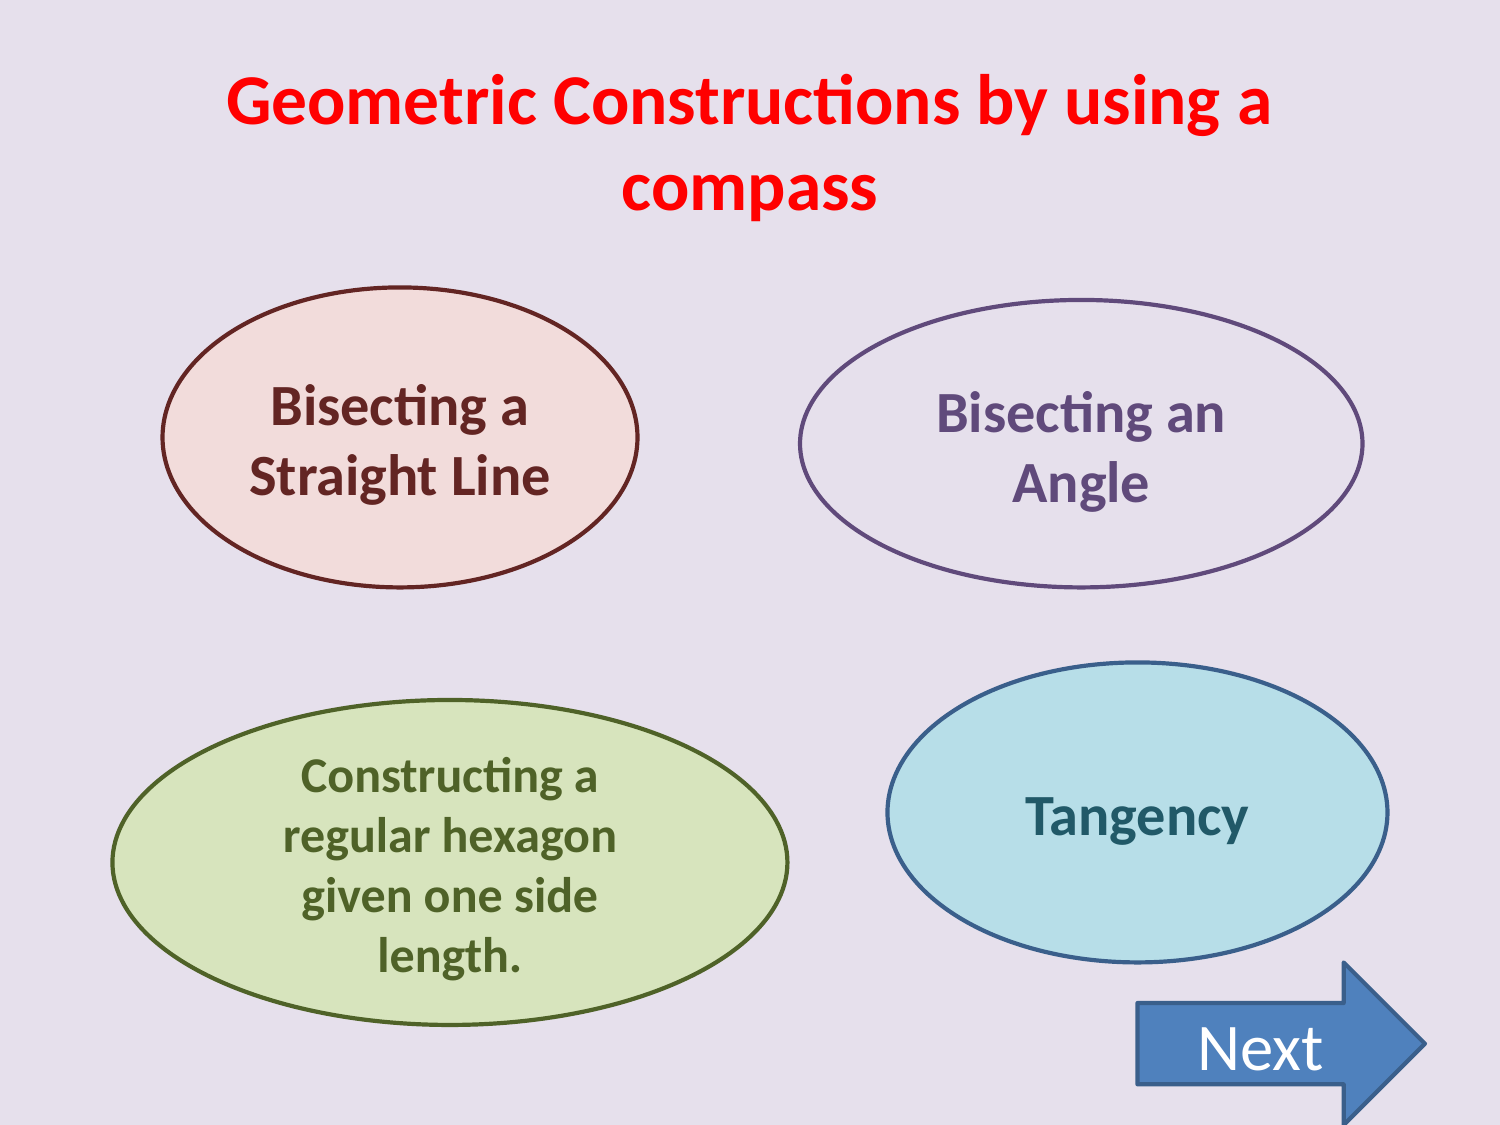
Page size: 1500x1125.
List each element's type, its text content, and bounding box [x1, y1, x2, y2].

title Geometric Constructions by using a compass [75, 45, 1425, 233]
text_box Bisecting a Straight Line [160, 285, 640, 590]
text_box Constructing a regular hexagon given one side length. [110, 697, 790, 1028]
text_box Bisecting an Angle [797, 297, 1365, 590]
text_box Next [1135, 960, 1428, 1125]
text_box Tangency [885, 660, 1390, 965]
